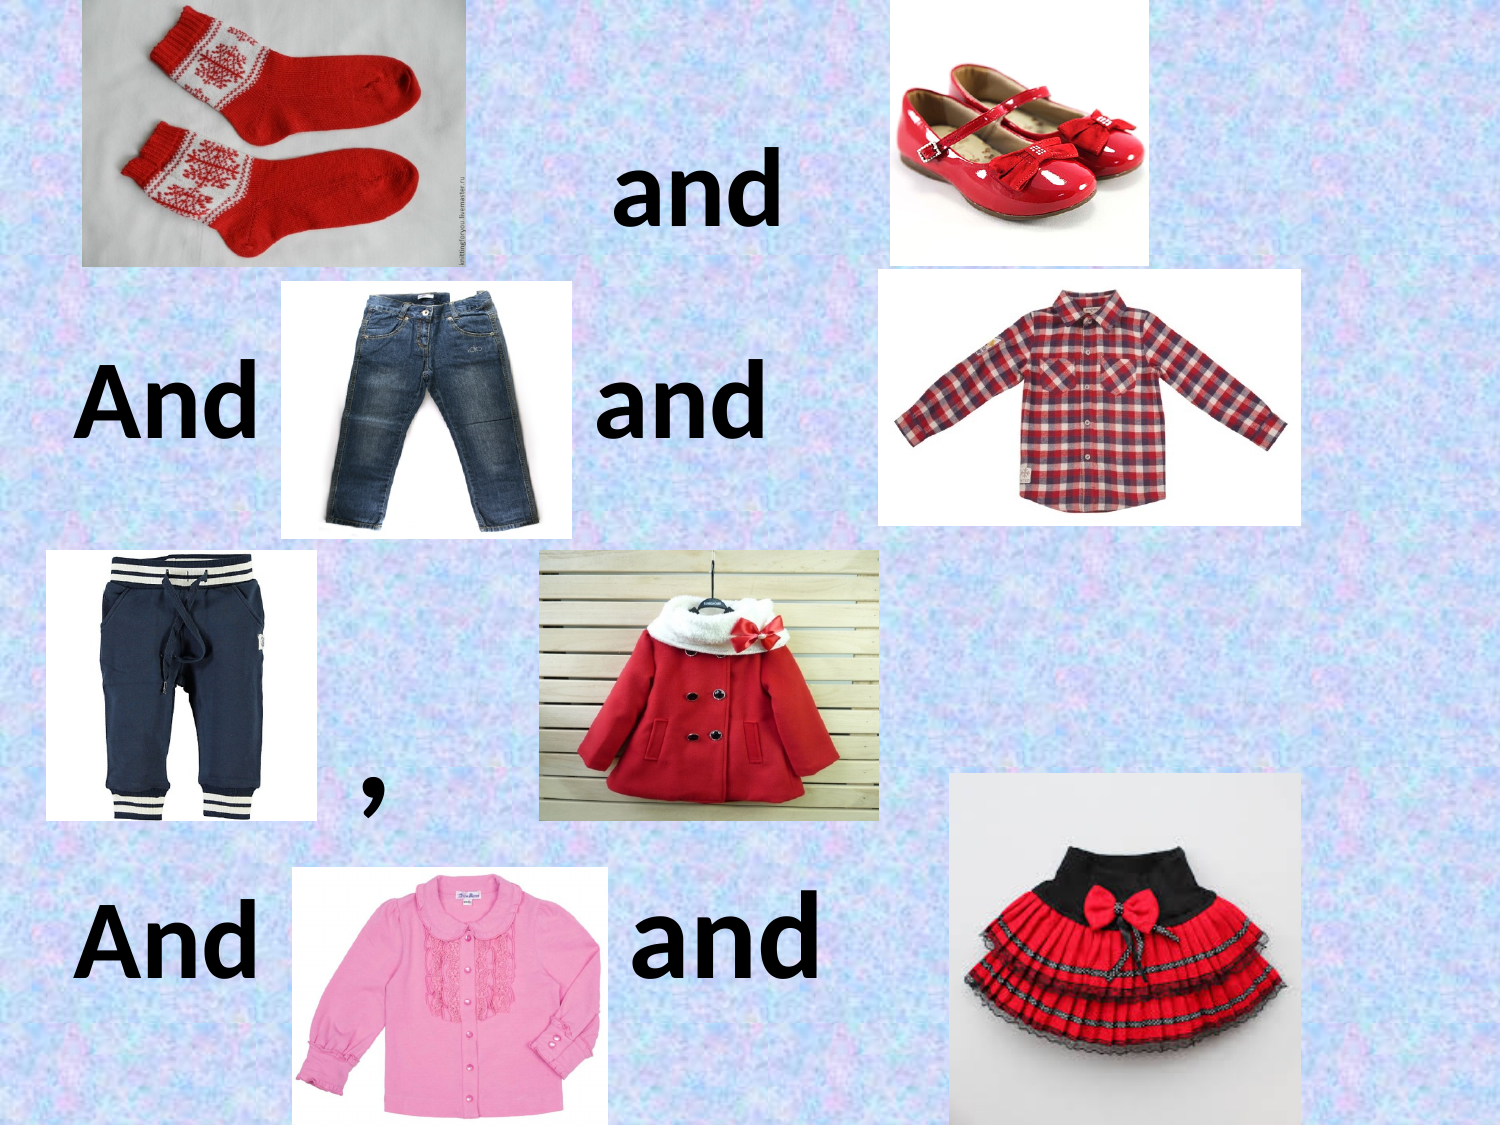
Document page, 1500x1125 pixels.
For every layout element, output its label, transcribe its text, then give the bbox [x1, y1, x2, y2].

picture [292, 866, 608, 1125]
picture [0, 0, 1500, 1125]
list and And and , And and [58, 93, 1409, 1125]
picture [878, 269, 1301, 526]
picture [280, 280, 572, 540]
picture [948, 773, 1301, 1125]
picture [538, 550, 880, 821]
